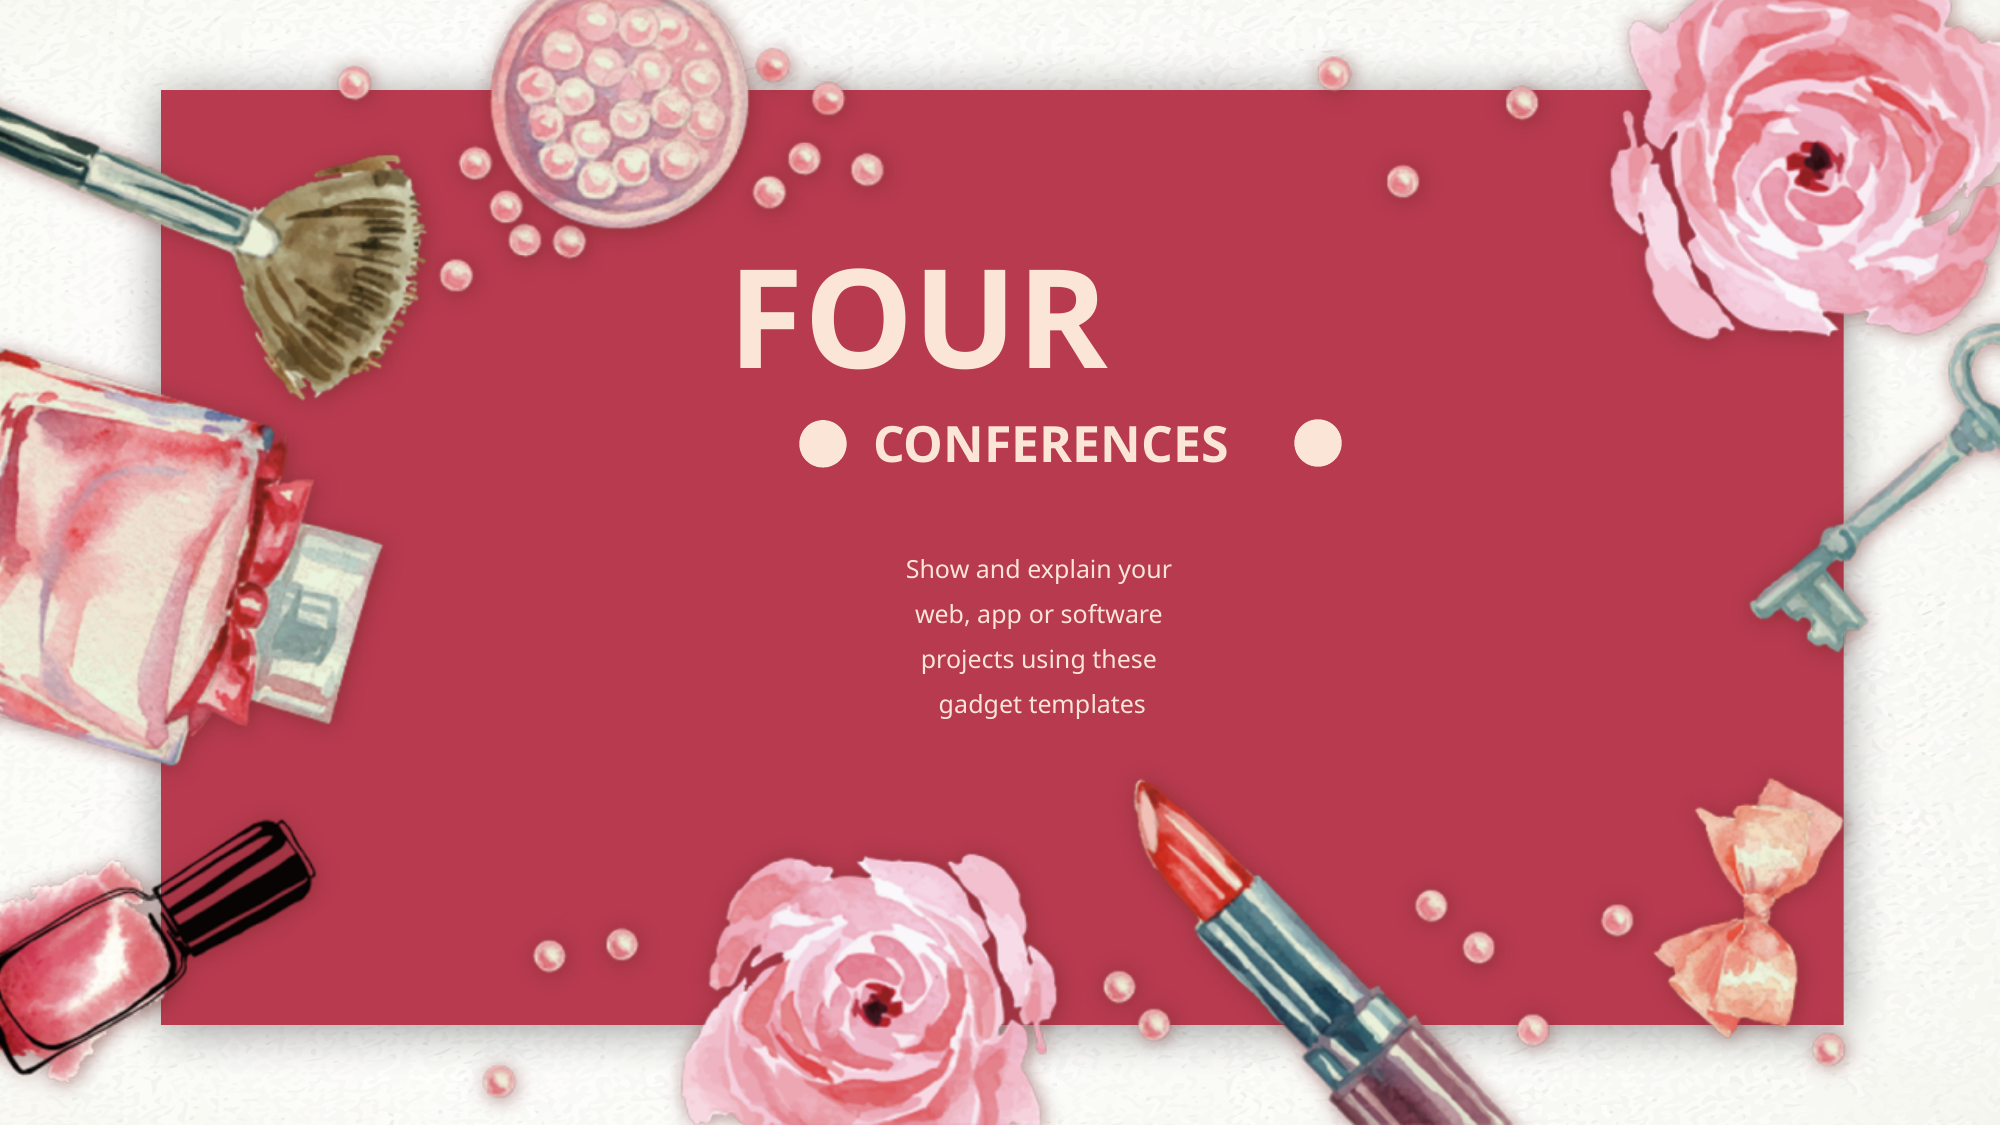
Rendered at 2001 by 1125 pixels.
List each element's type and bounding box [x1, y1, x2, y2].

picture [0, 0, 2000, 1125]
text_box [799, 405, 1342, 481]
